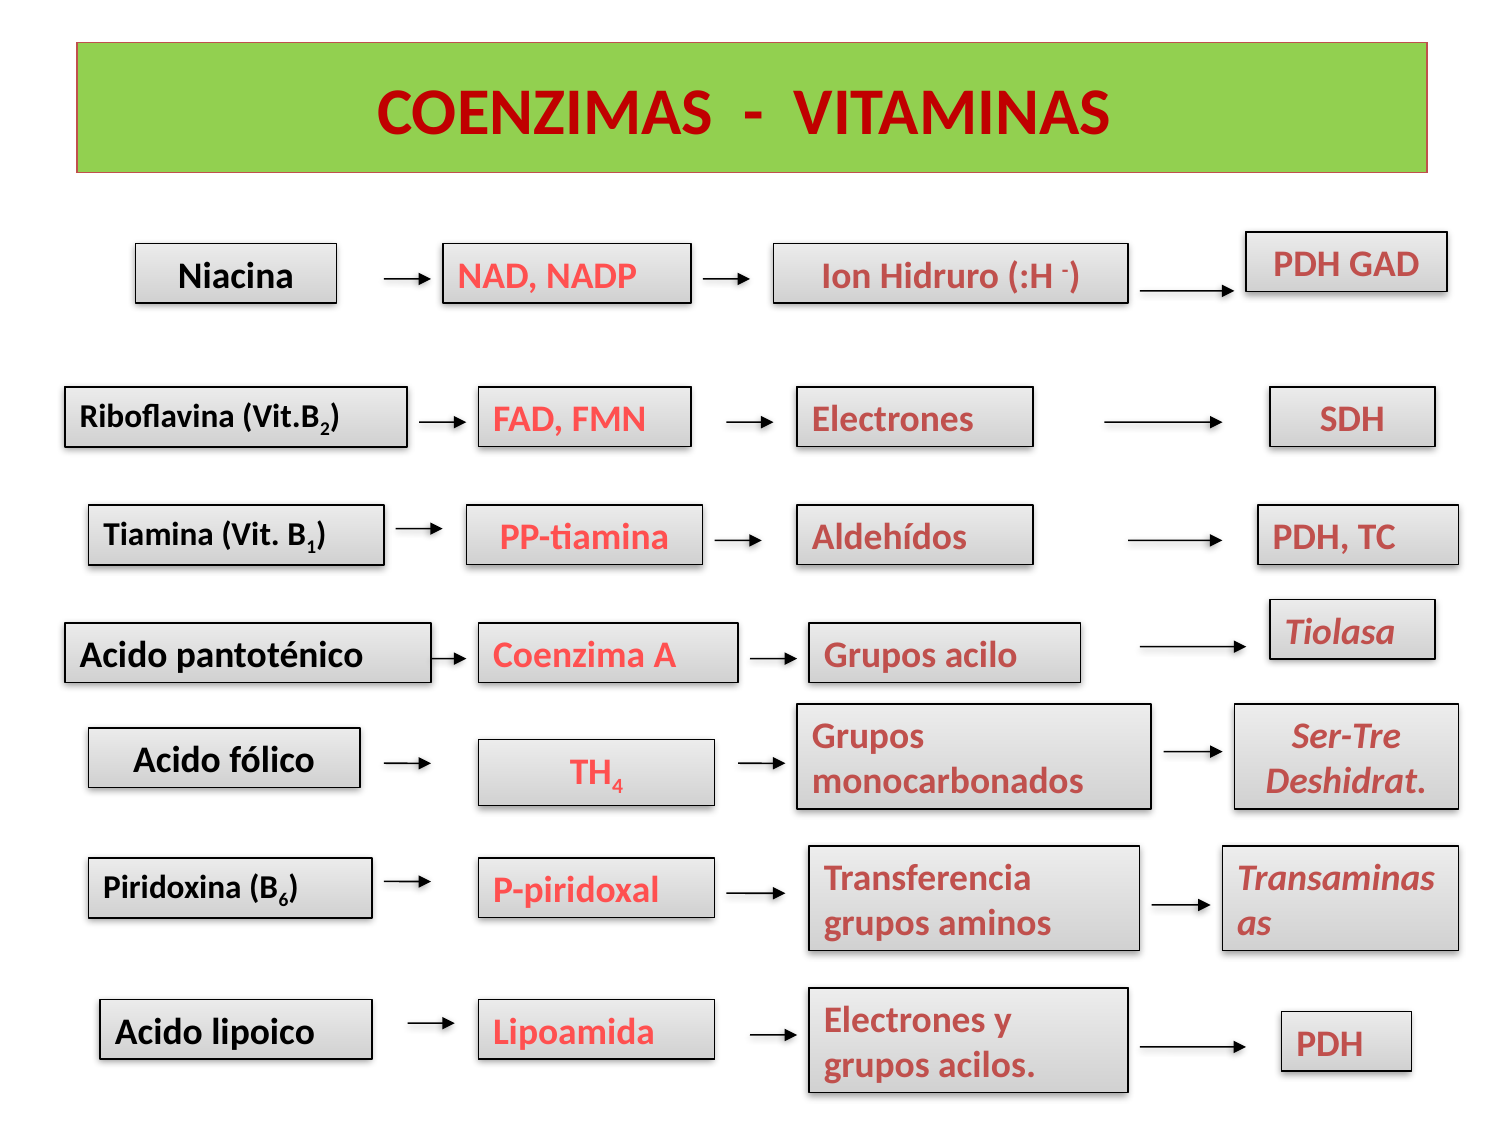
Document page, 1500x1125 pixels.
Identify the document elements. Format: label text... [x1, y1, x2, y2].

text_box [64, 834, 372, 895]
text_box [64, 386, 1436, 449]
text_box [100, 987, 1412, 1095]
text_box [64, 599, 1436, 685]
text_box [88, 703, 1459, 812]
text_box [88, 504, 1459, 567]
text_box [135, 231, 1448, 339]
title COENZIMAS - VITAMINAS [76, 42, 1428, 173]
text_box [88, 845, 1459, 954]
